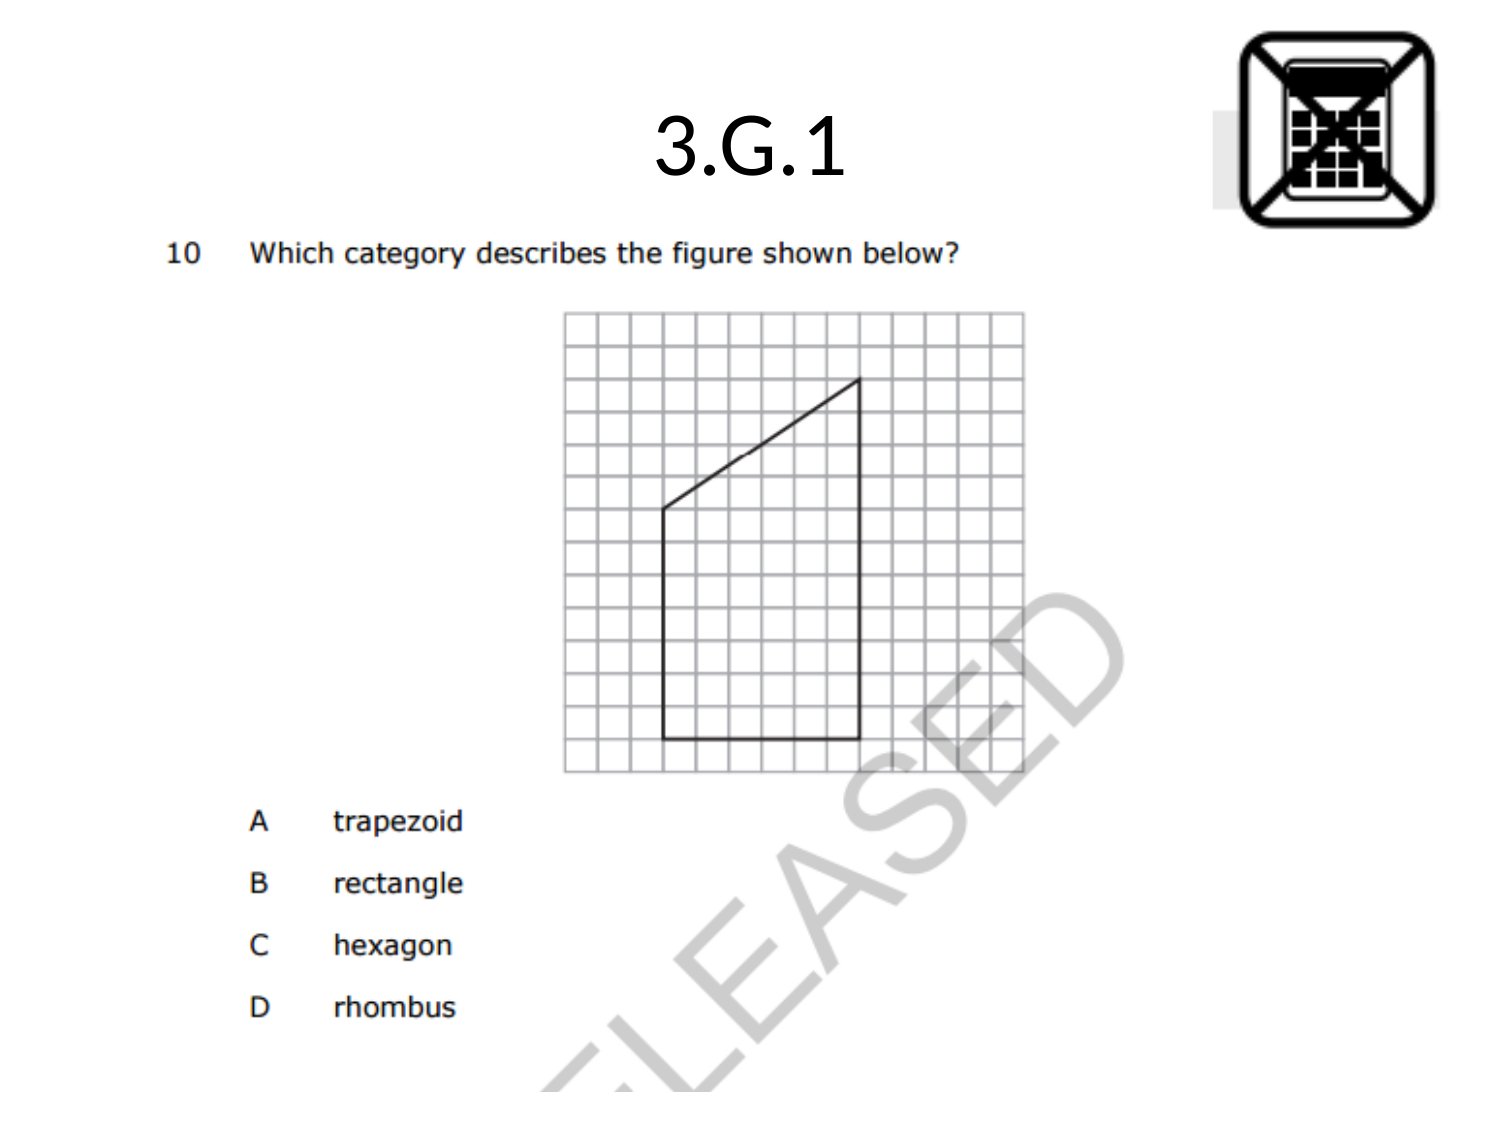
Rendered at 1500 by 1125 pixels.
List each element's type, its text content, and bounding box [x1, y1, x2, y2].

title 3.G.1 [75, 45, 1207, 233]
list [137, 199, 1126, 1092]
picture [1212, 12, 1474, 261]
